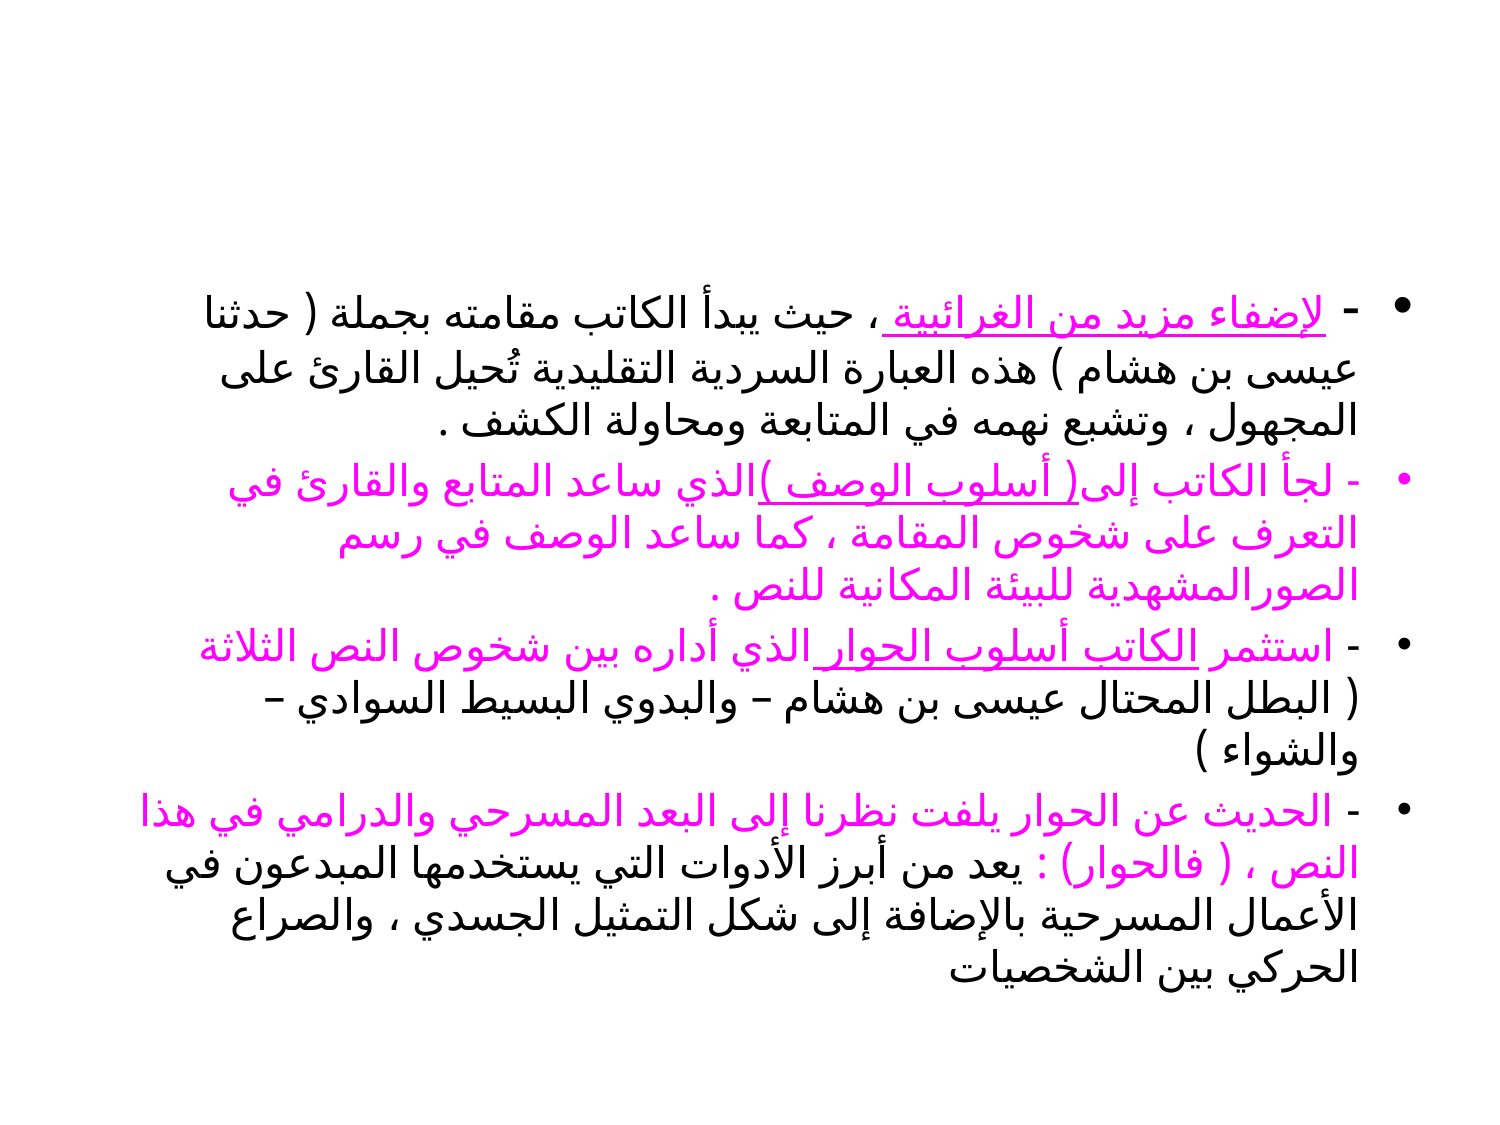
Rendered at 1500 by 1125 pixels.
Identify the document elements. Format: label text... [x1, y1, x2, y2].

list - لإضفاء مزيد من الغرائبية ، حيث يبدأ الكاتب مقامته بجملة ( حدثنا عيسى بن هشام ) هذه العبارة السردية التقليدية تُحيل القارئ على المجهول ، وتشبع نهمه في المتابعة ومحاولة الكشف . - لجأ الكاتب إلى( أسلوب الوصف )الذي ساعد المتابع والقارئ في التعرف على شخوص المقامة ، كما ساعد الوصف في رسم الصورالمشهدية للبيئة المكانية للنص . - استثمر الكاتب أسلوب الحوار الذي أداره بين شخوص النص الثلاثة ( البطل المحتال عيسى بن هشام – والبدوي البسيط السوادي – والشواء ) - الحديث عن الحوار يلفت نظرنا إلى البعد المسرحي والدرامي في هذا النص ، ( فالحوار) : يعد من أبرز الأدوات التي يستخدمها المبدعون في الأعمال المسرحية بالإضافة إلى شكل التمثيل الجسدي ، والصراع الحركي بين الشخصيات [75, 262, 1425, 1005]
